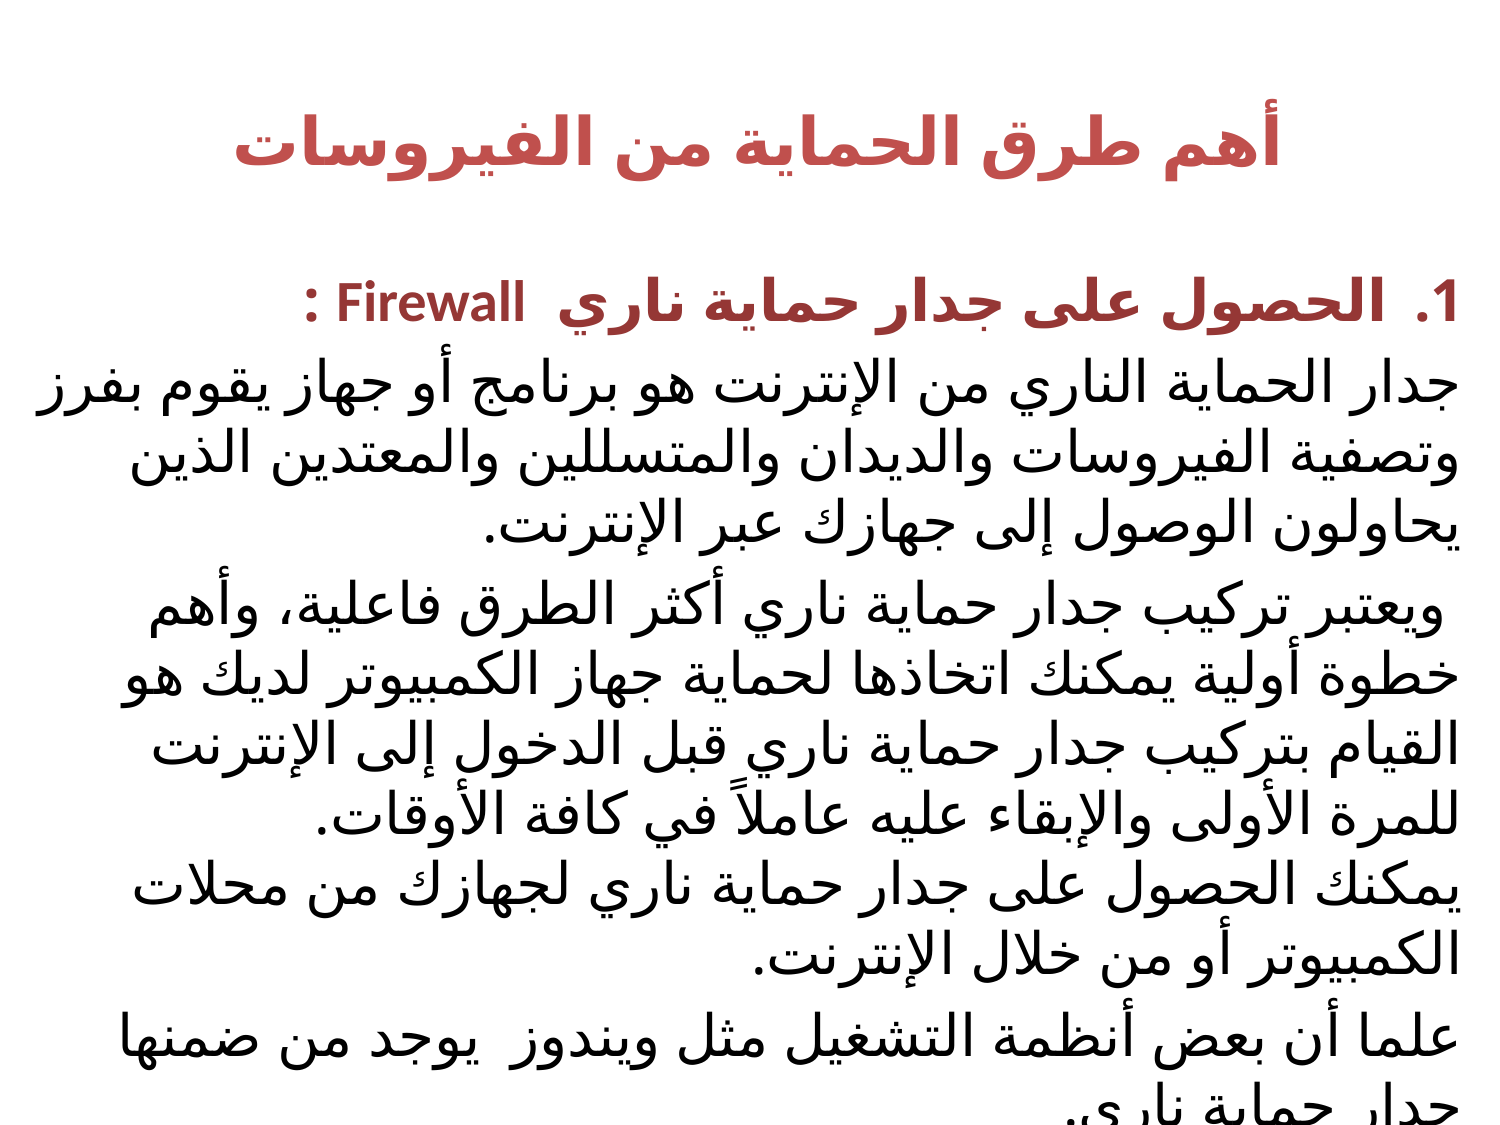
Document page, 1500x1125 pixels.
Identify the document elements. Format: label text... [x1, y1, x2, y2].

title أهم طرق الحماية من الفيروسات [75, 45, 1425, 233]
list الحصول على جدار حماية ناري Firewall : جدار الحماية الناري من الإنترنت هو برنامج أو جهاز يقوم بفرز وتصفية الفيروسات والديدان والمتسللين والمعتدين الذين يحاولون الوصول إلى جهازك عبر الإنترنت. ويعتبر تركيب جدار حماية ناري أكثر الطرق فاعلية، وأهم خطوة أولية يمكنك اتخاذها لحماية جهاز الكمبيوتر لديك هو القيام بتركيب جدار حماية ناري قبل الدخول إلى الإنترنت للمرة الأولى والإبقاء عليه عاملاً في كافة الأوقات. يمكنك الحصول على جدار حماية ناري لجهازك من محلات الكمبيوتر أو من خلال الإنترنت. علما أن بعض أنظمة التشغيل مثل ويندوز يوجد من ضمنها جدار حماية ناري. [0, 255, 1479, 1076]
